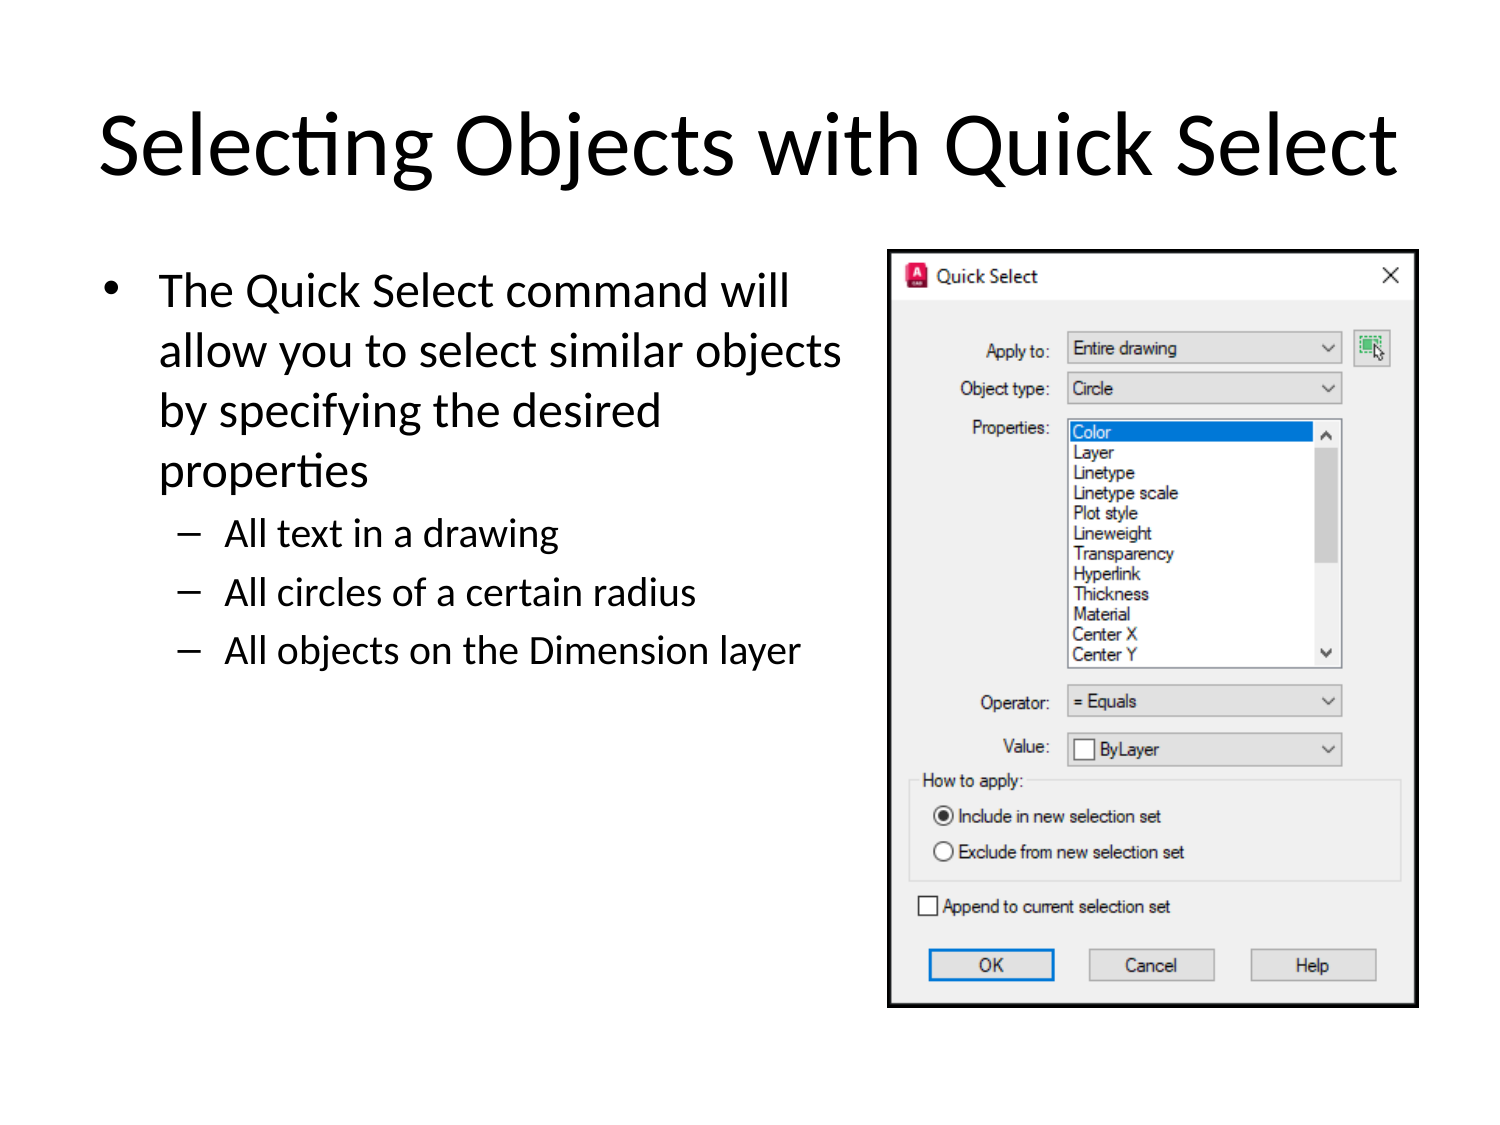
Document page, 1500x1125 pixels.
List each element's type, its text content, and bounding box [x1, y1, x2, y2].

title Selecting Objects with Quick Select [75, 45, 1425, 233]
picture [887, 249, 1419, 1009]
list The Quick Select command will allow you to select similar objects by specifying the desired properties All text in a drawing All circles of a certain radius All objects on the Dimension layer [87, 249, 863, 950]
